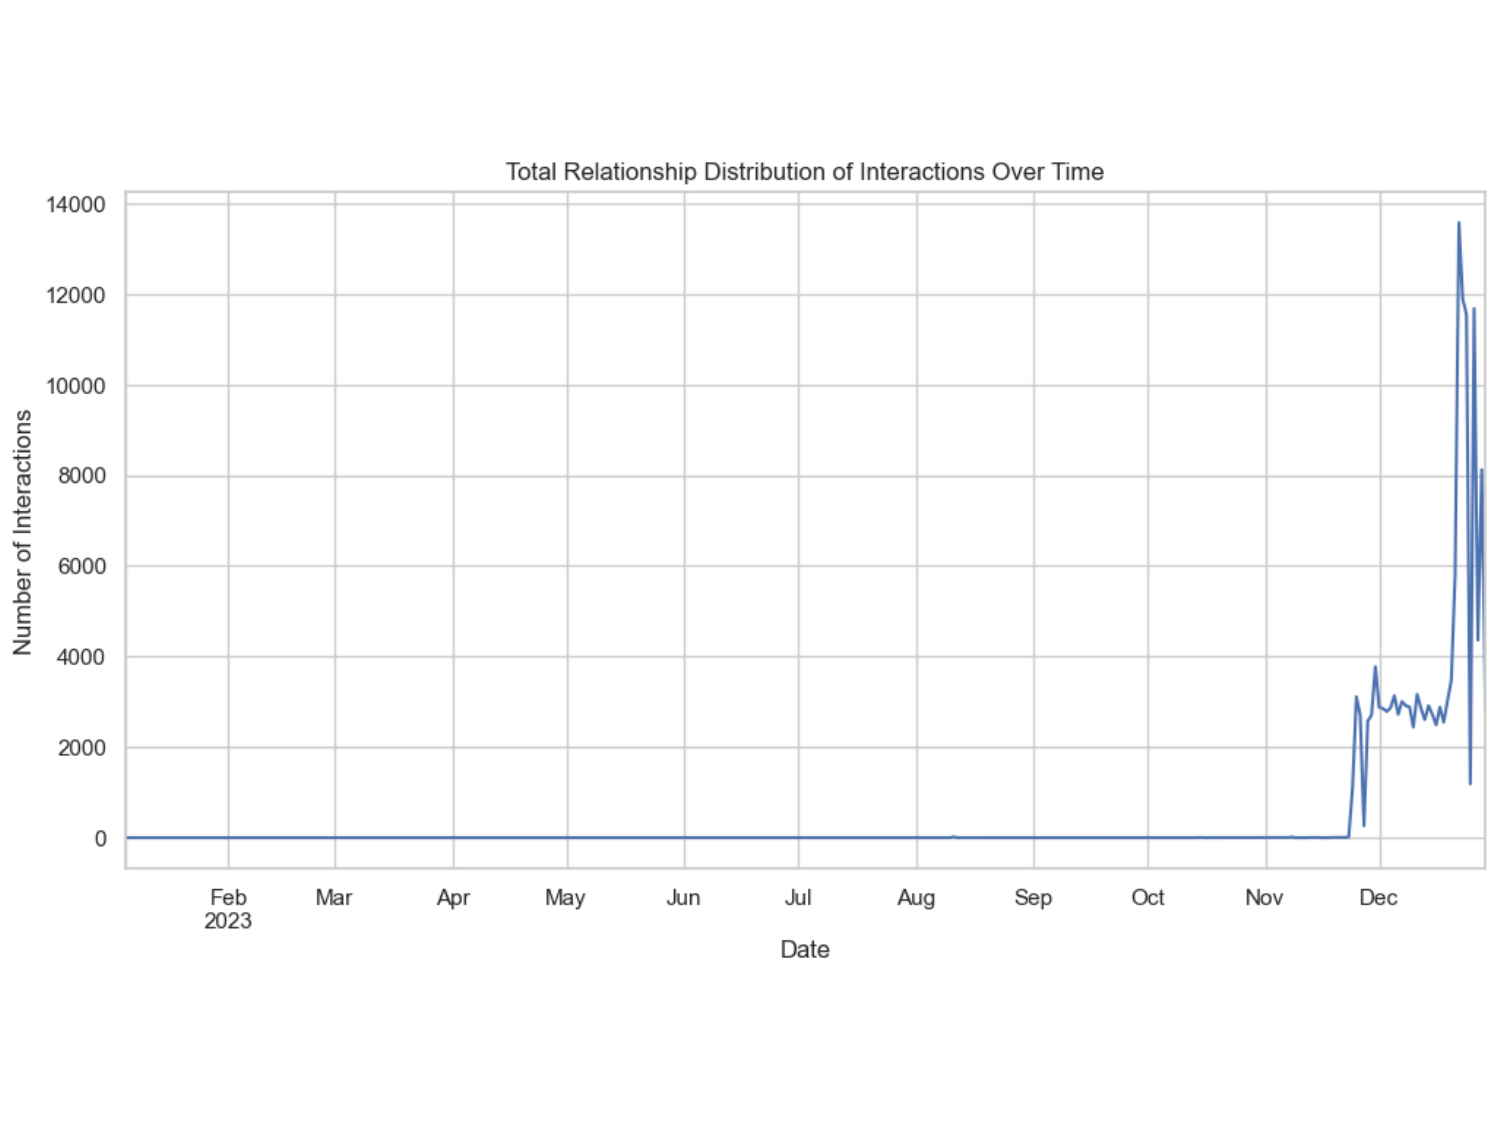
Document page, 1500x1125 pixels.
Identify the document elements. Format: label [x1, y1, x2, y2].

picture [0, 148, 1500, 977]
